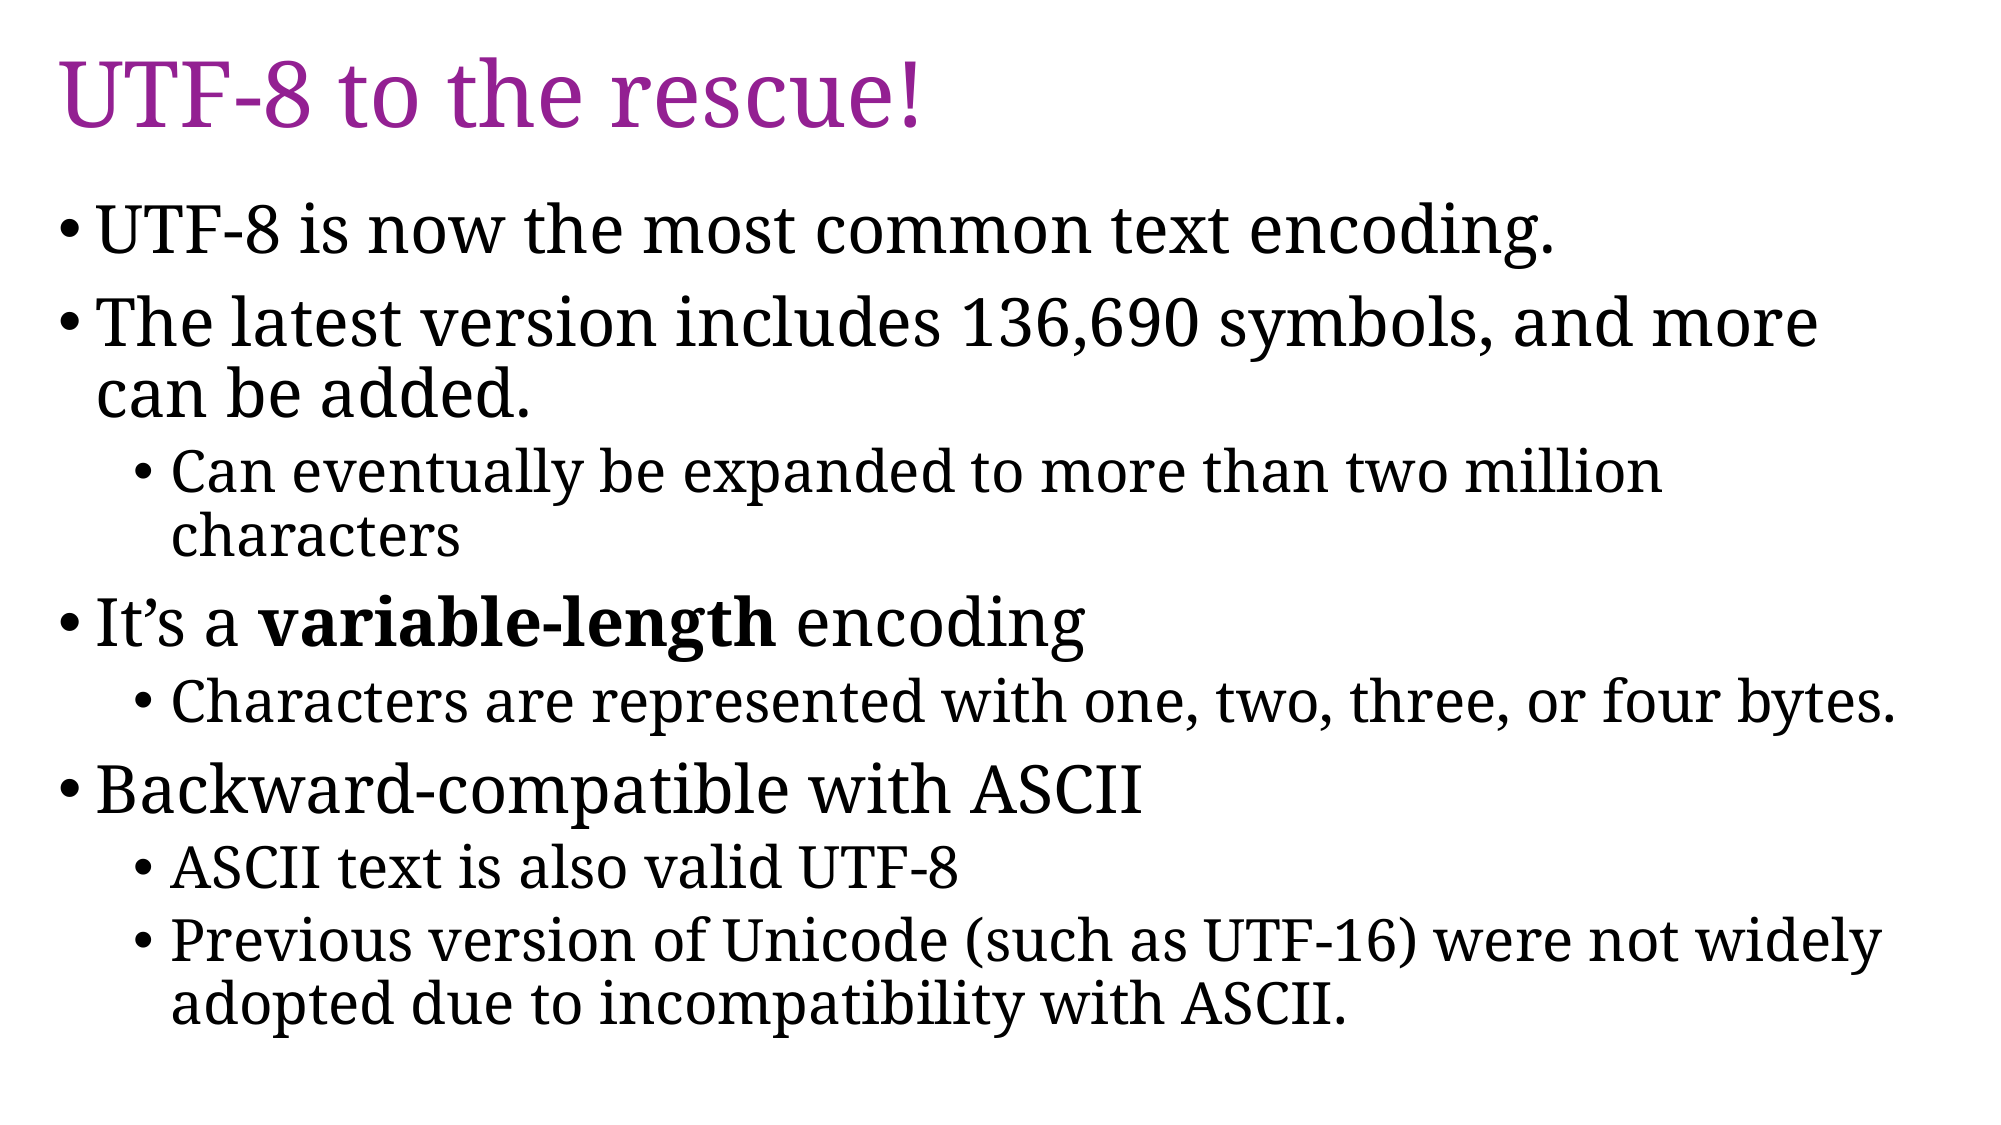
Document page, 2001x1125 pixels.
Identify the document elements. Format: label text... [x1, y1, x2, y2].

list UTF-8 is now the most common text encoding. The latest version includes 136,690 symbols, and more can be added. Can eventually be expanded to more than two million characters It’s a variable-length encoding Characters are represented with one, two, three, or four bytes. Backward-compatible with ASCII ASCII text is also valid UTF-8 Previous version of Unicode (such as UTF-16) were not widely adopted due to incompatibility with ASCII. [43, 188, 1953, 1106]
title UTF-8 to the rescue! [43, 25, 1953, 171]
